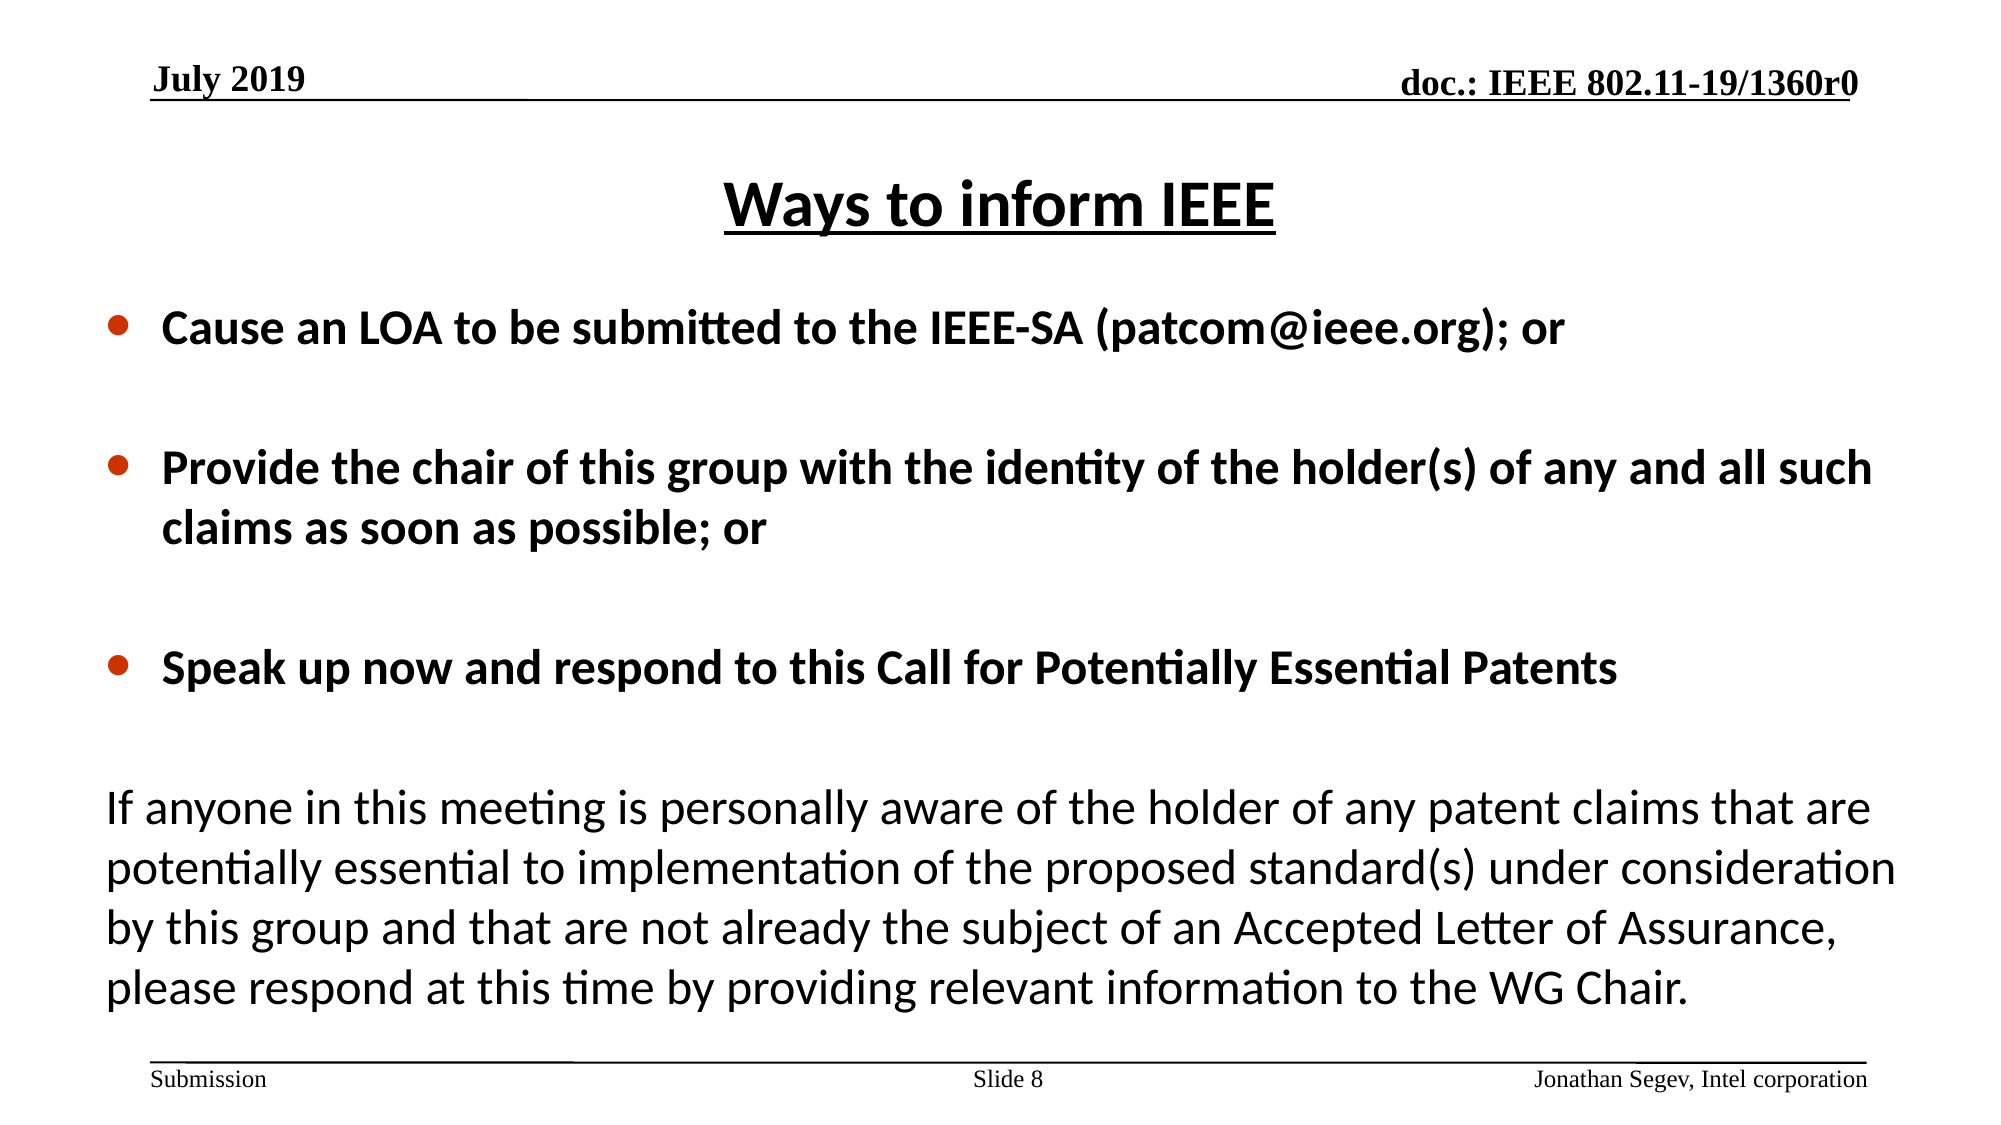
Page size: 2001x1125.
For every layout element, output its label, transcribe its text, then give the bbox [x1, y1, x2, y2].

footer Jonathan Segev, Intel corporation [1171, 1061, 1869, 1093]
slide_number Slide 8 [950, 1061, 1067, 1123]
list Cause an LOA to be submitted to the IEEE-SA (patcom@ieee.org); or Provide the chair of this group with the identity of the holder(s) of any and all such claims as soon as possible; or Speak up now and respond to this Call for Potentially Essential Patents If anyone in this meeting is personally aware of the holder of any patent claims that are potentially essential to implementation of the proposed standard(s) under consideration by this group and that are not already the subject of an Accepted Letter of Assurance, please respond at this time by providing relevant information to the WG Chair. [90, 286, 1946, 1000]
title Ways to inform IEEE [149, 112, 1850, 286]
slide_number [152, 54, 563, 100]
